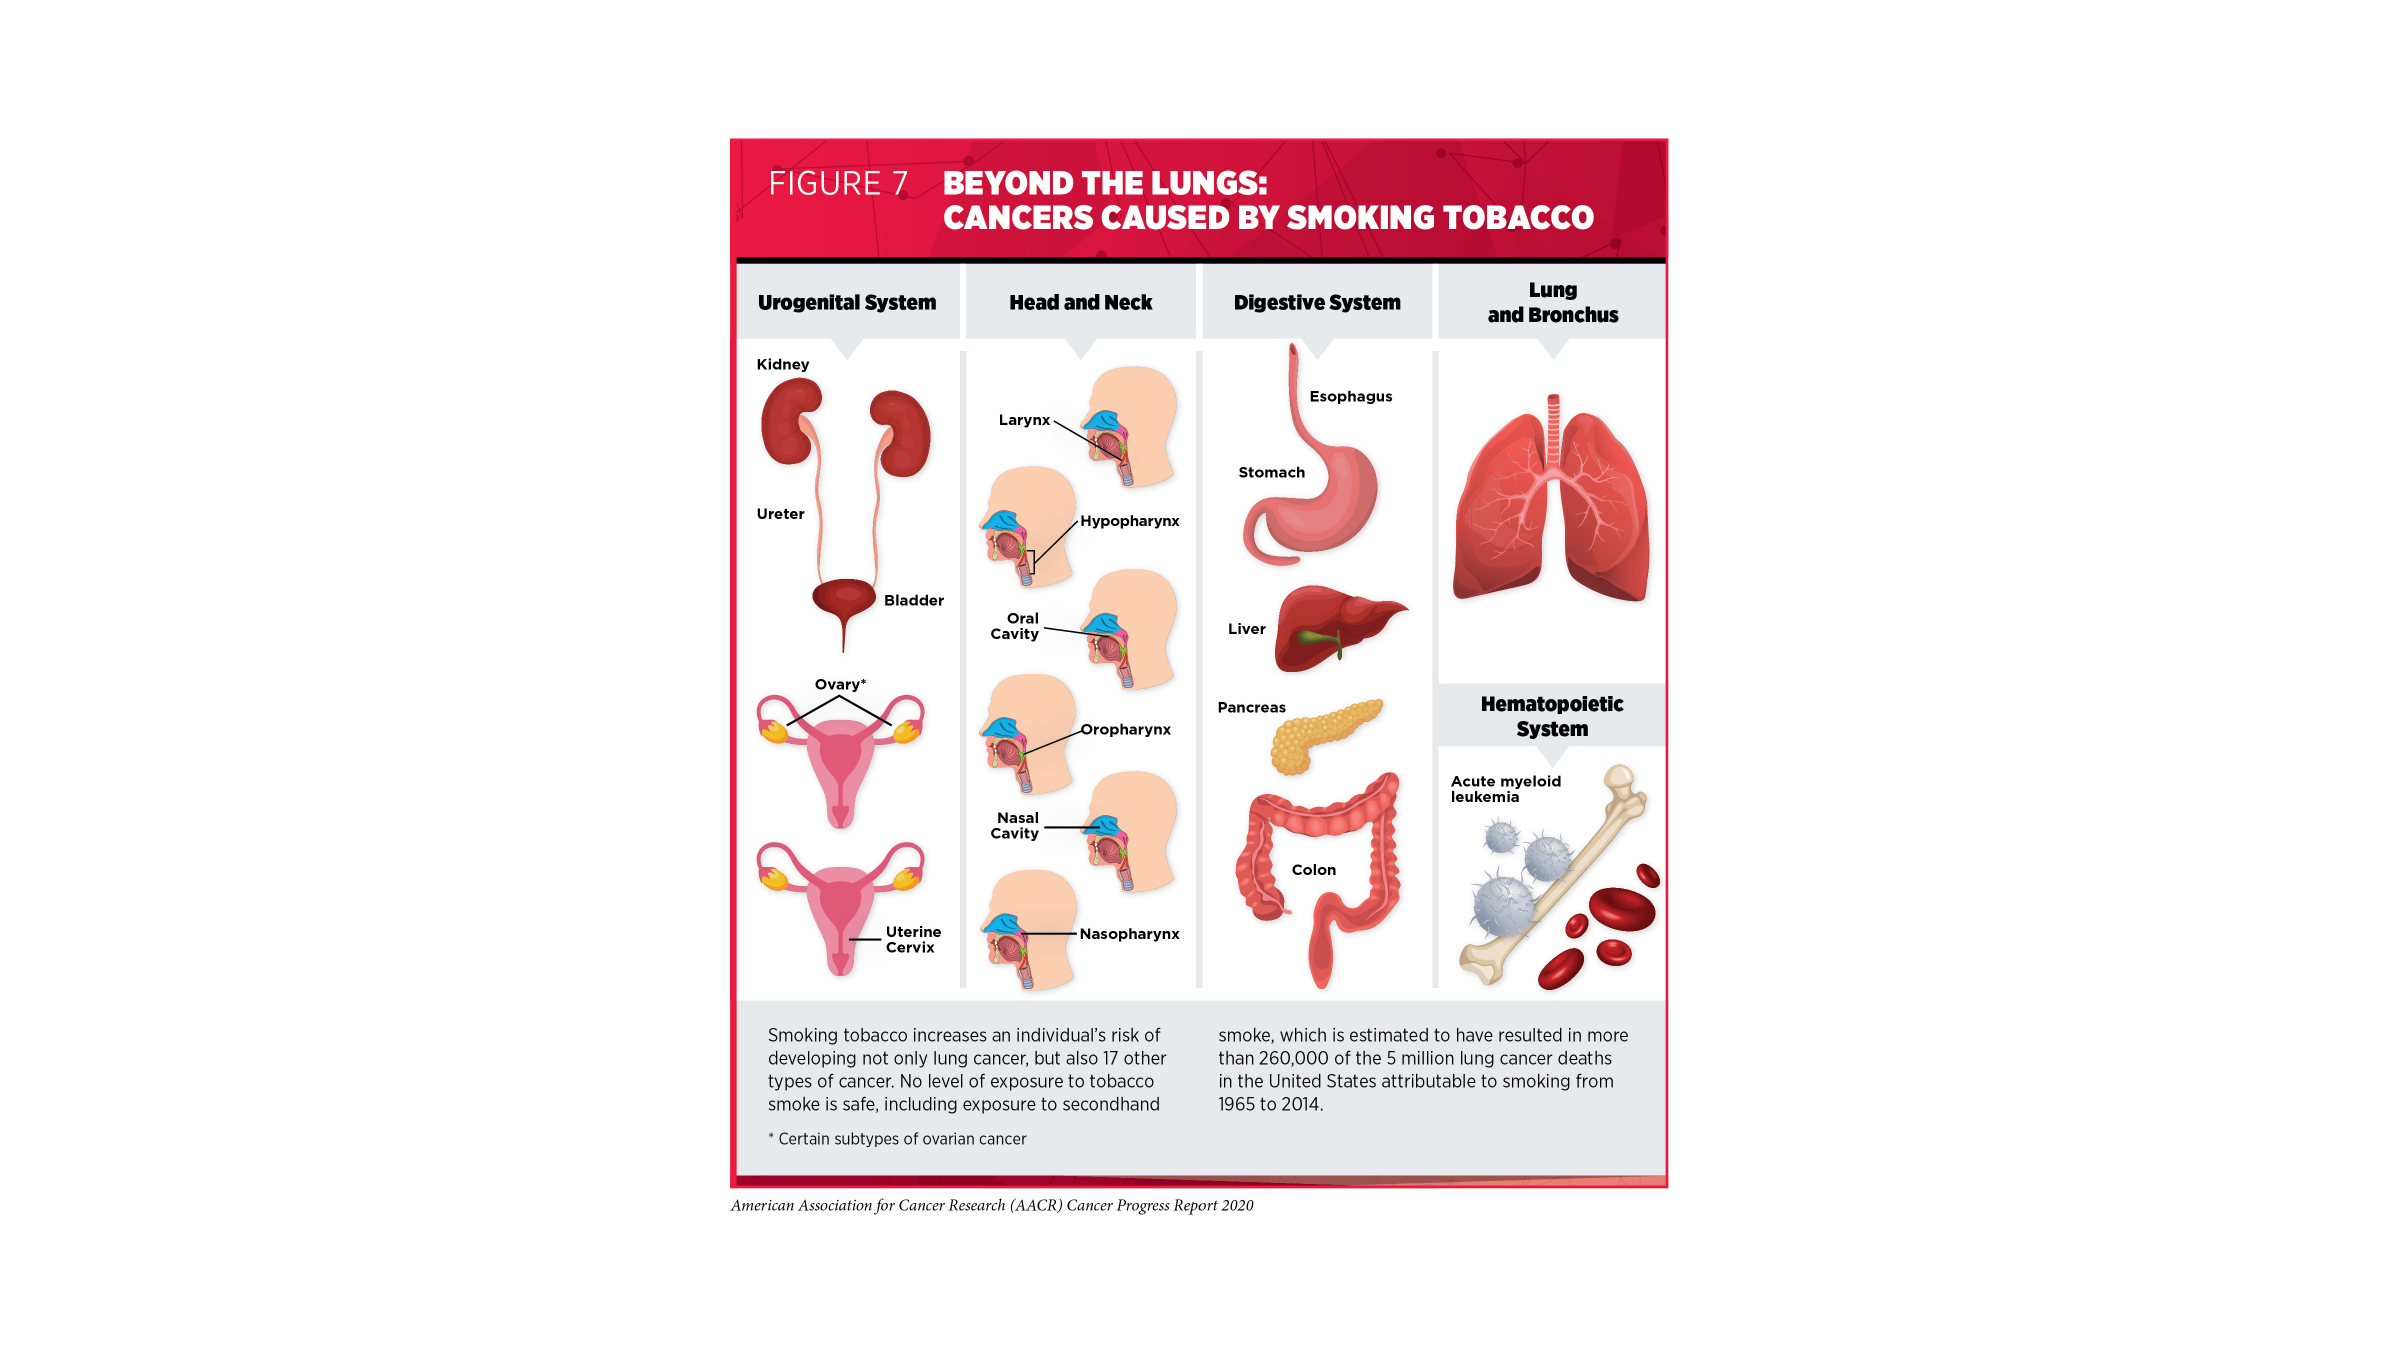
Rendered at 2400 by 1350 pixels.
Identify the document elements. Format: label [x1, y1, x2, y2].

picture [720, 129, 1680, 1221]
